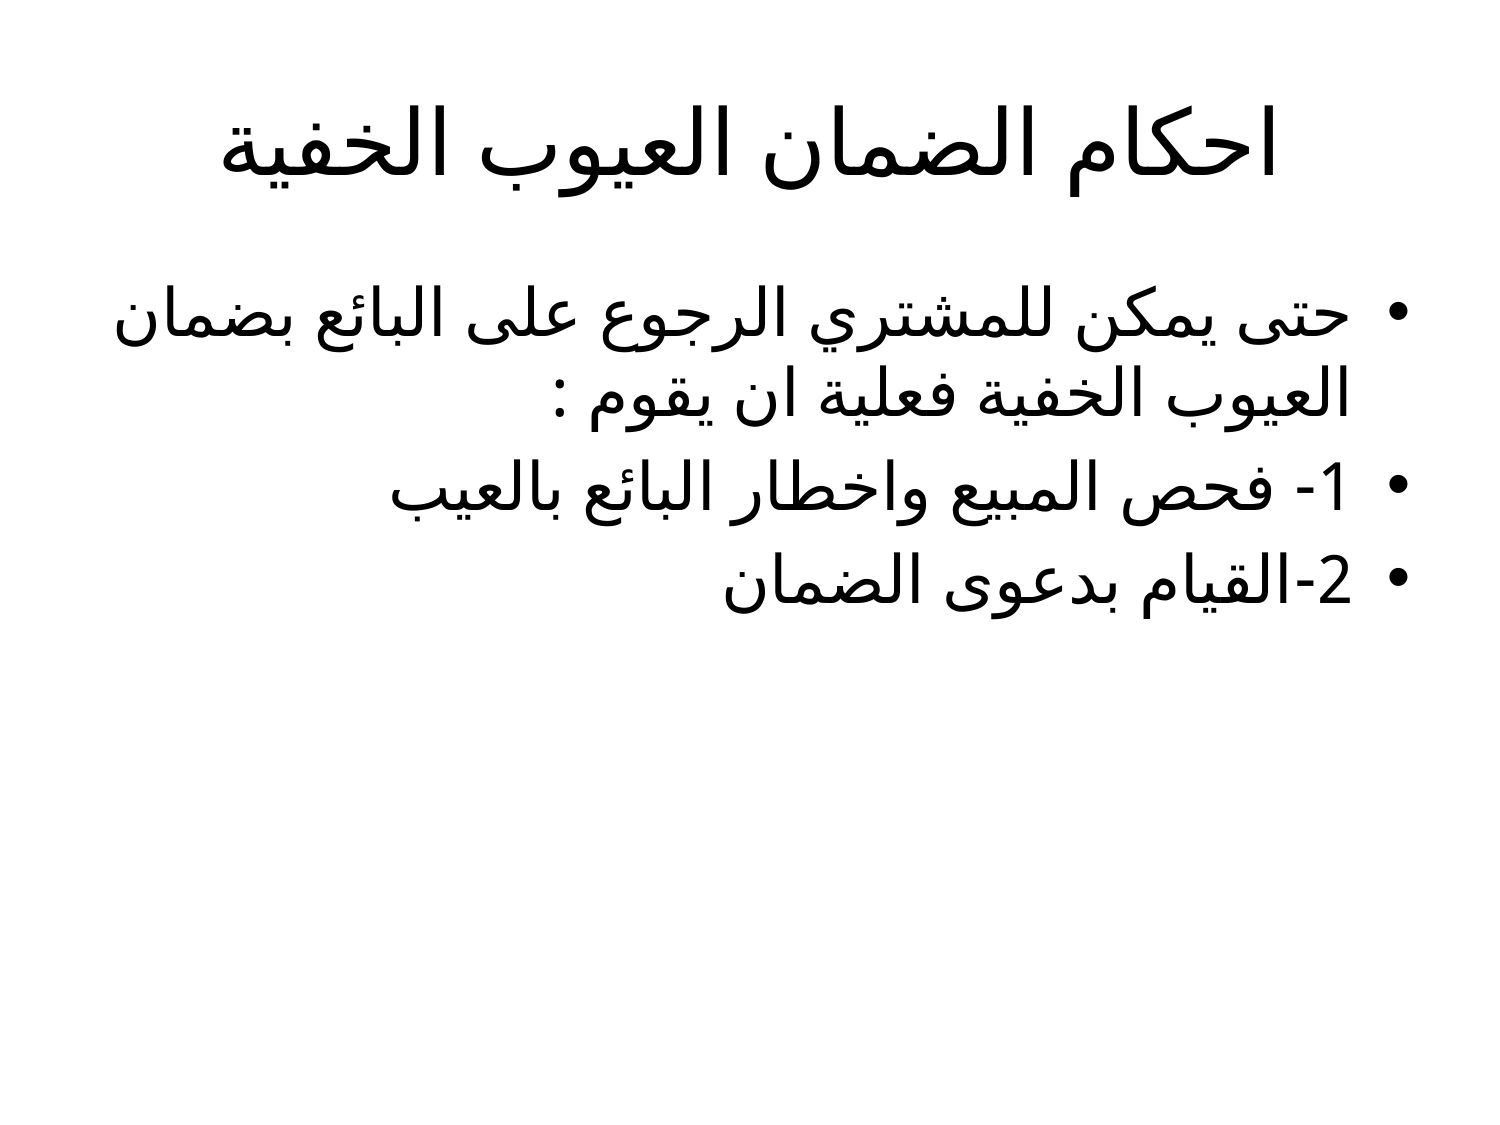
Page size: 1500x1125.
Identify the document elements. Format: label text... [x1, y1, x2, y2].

title احكام الضمان العيوب الخفية [75, 45, 1425, 233]
list حتى يمكن للمشتري الرجوع على البائع بضمان العيوب الخفية فعلية ان يقوم : 1- فحص المبيع واخطار البائع بالعيب 2-القيام بدعوى الضمان [75, 262, 1425, 1005]
